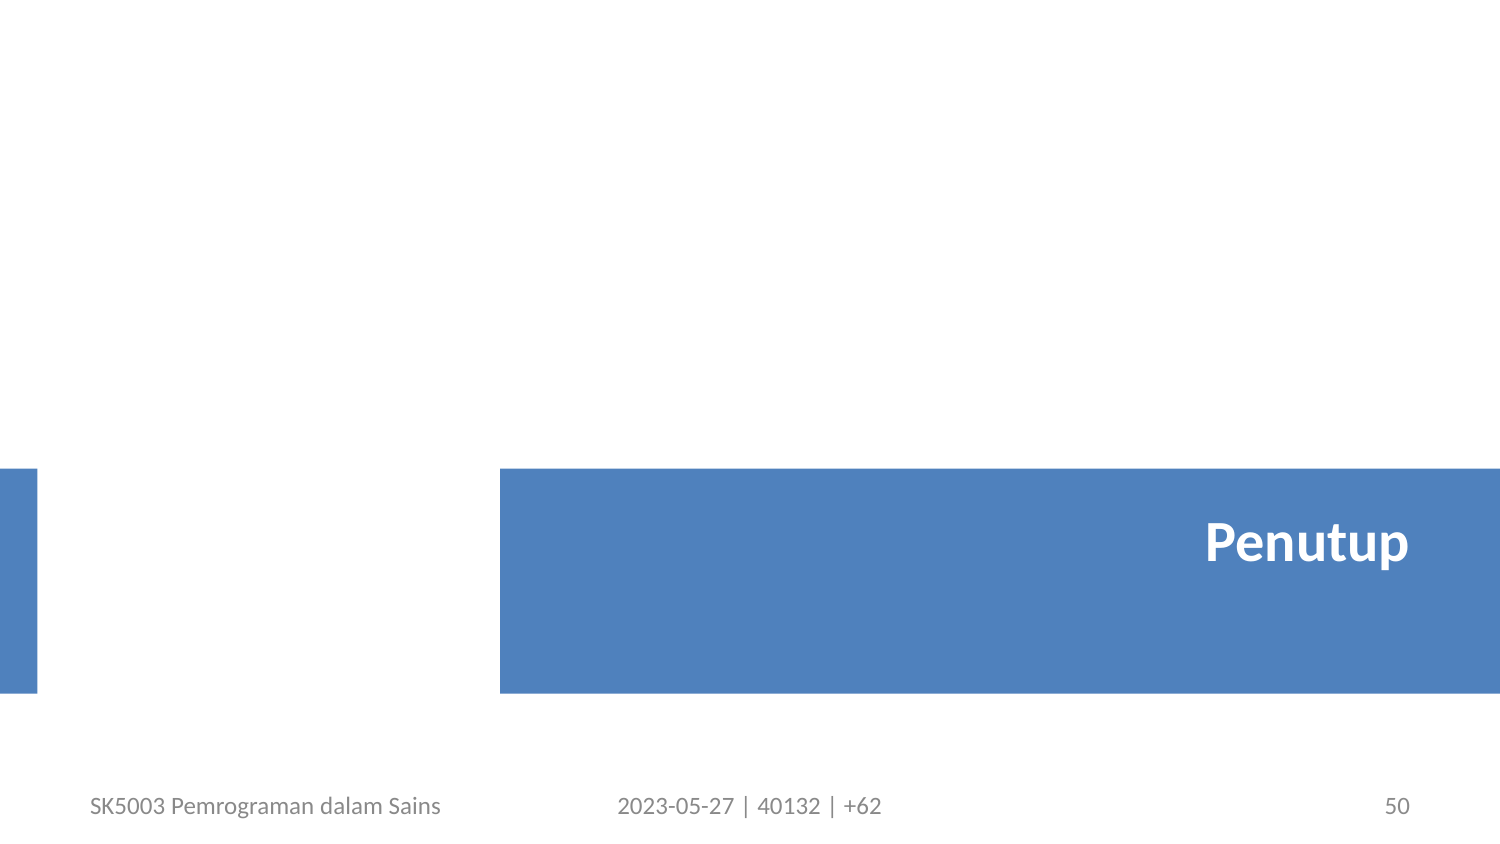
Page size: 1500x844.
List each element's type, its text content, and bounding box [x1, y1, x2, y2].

slide_number SK5003 Pemrograman dalam Sains [75, 782, 463, 827]
footer 2023-05-27 | 40132 | +62 [512, 782, 988, 827]
slide_number 50 [1074, 782, 1425, 827]
text_box Penutup [587, 509, 1425, 666]
